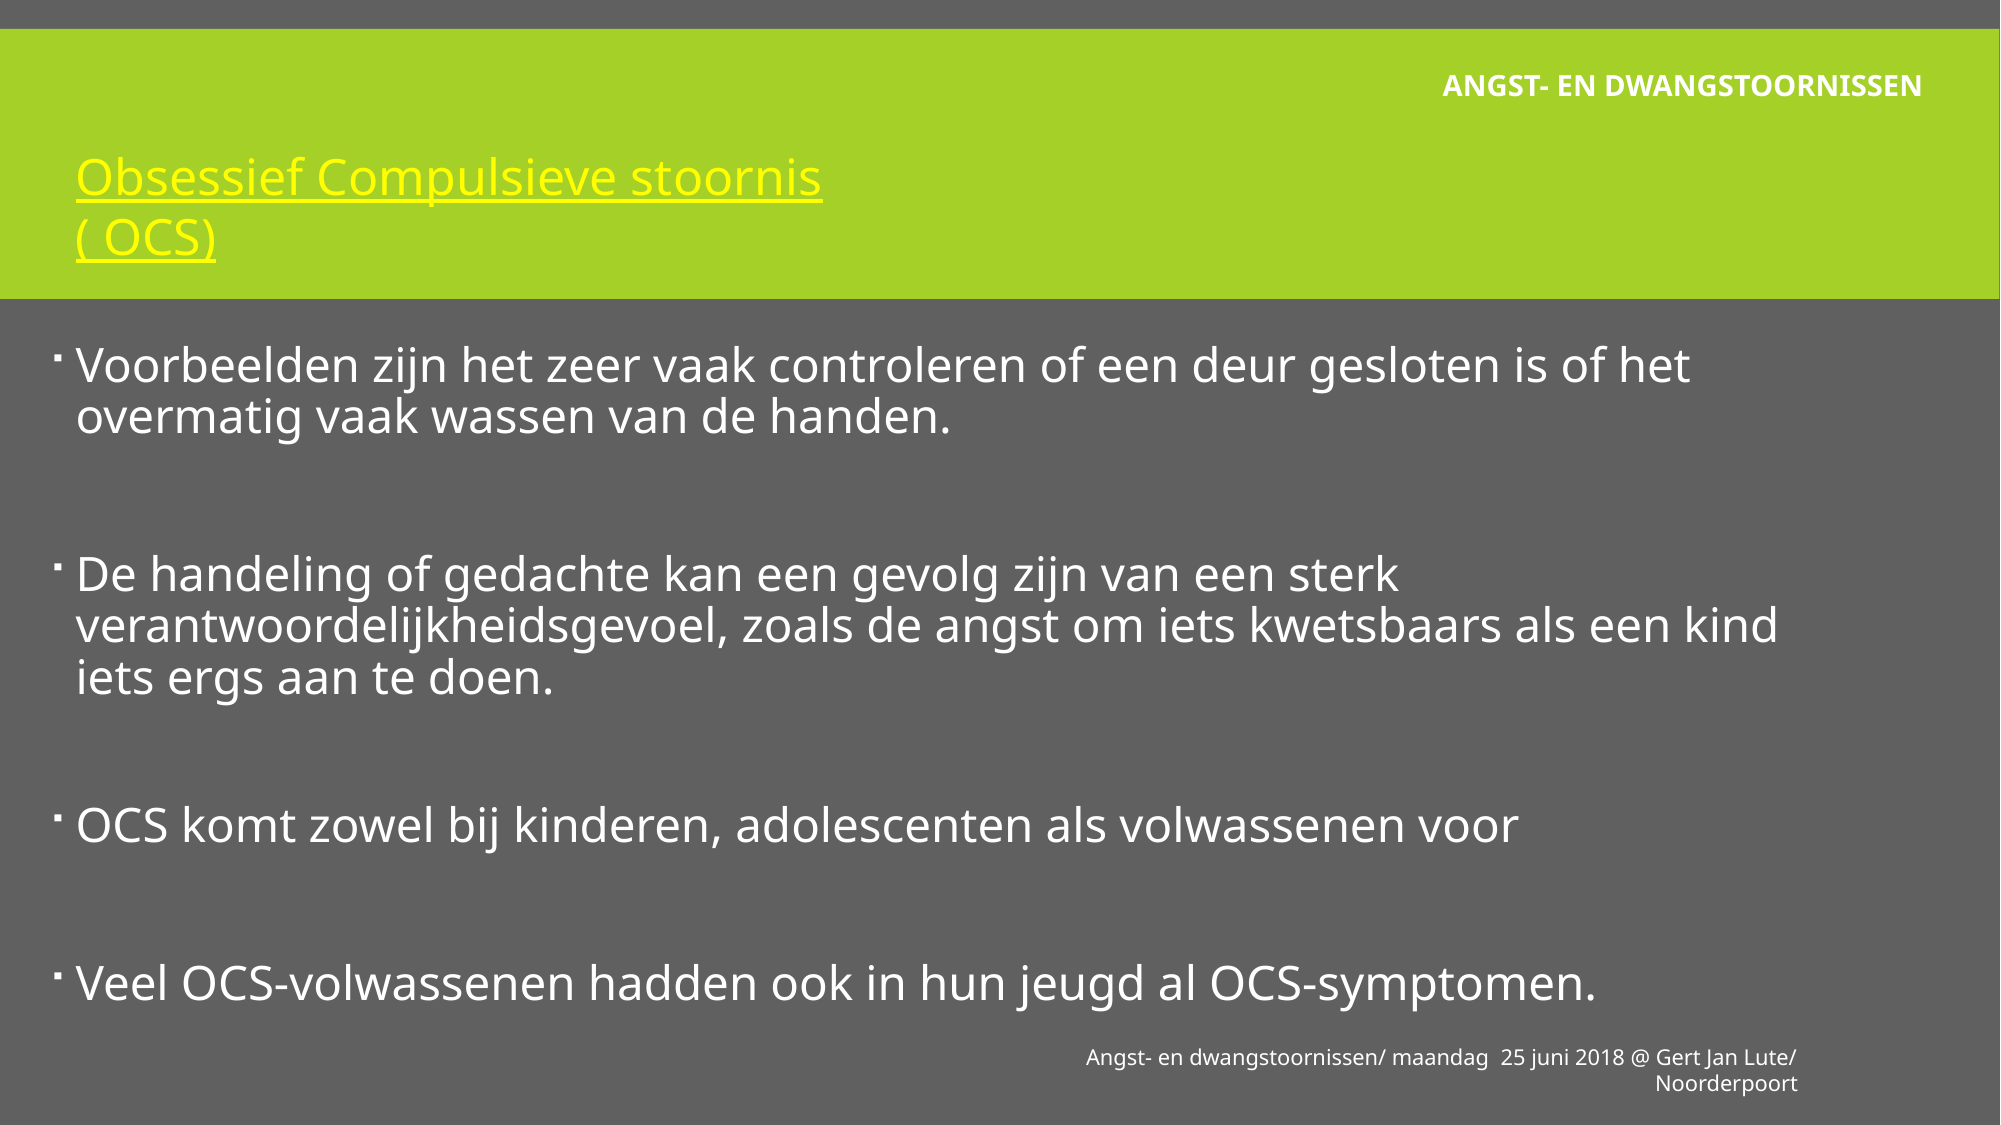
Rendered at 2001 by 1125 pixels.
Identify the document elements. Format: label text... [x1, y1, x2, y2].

footer Angst- en dwangstoornissen/ maandag 25 juni 2018 @ Gert Jan Lute/ Noorderpoort [987, 1039, 1814, 1100]
list Voorbeelden zijn het zeer vaak controleren of een deur gesloten is of het overmatig vaak wassen van de handen. De handeling of gedachte kan een gevolg zijn van een sterk verantwoordelijkheidsgevoel, zoals de angst om iets kwetsbaars als een kind iets ergs aan te doen. OCS komt zowel bij kinderen, adolescenten als volwassenen voor Veel OCS-volwassenen hadden ook in hun jeugd al OCS-symptomen. [32, 334, 1814, 1025]
text_box Obsessief Compulsieve stoornis ( OCS) [60, 137, 987, 318]
title Angst- en dwangstoornissen [1427, 46, 2000, 129]
